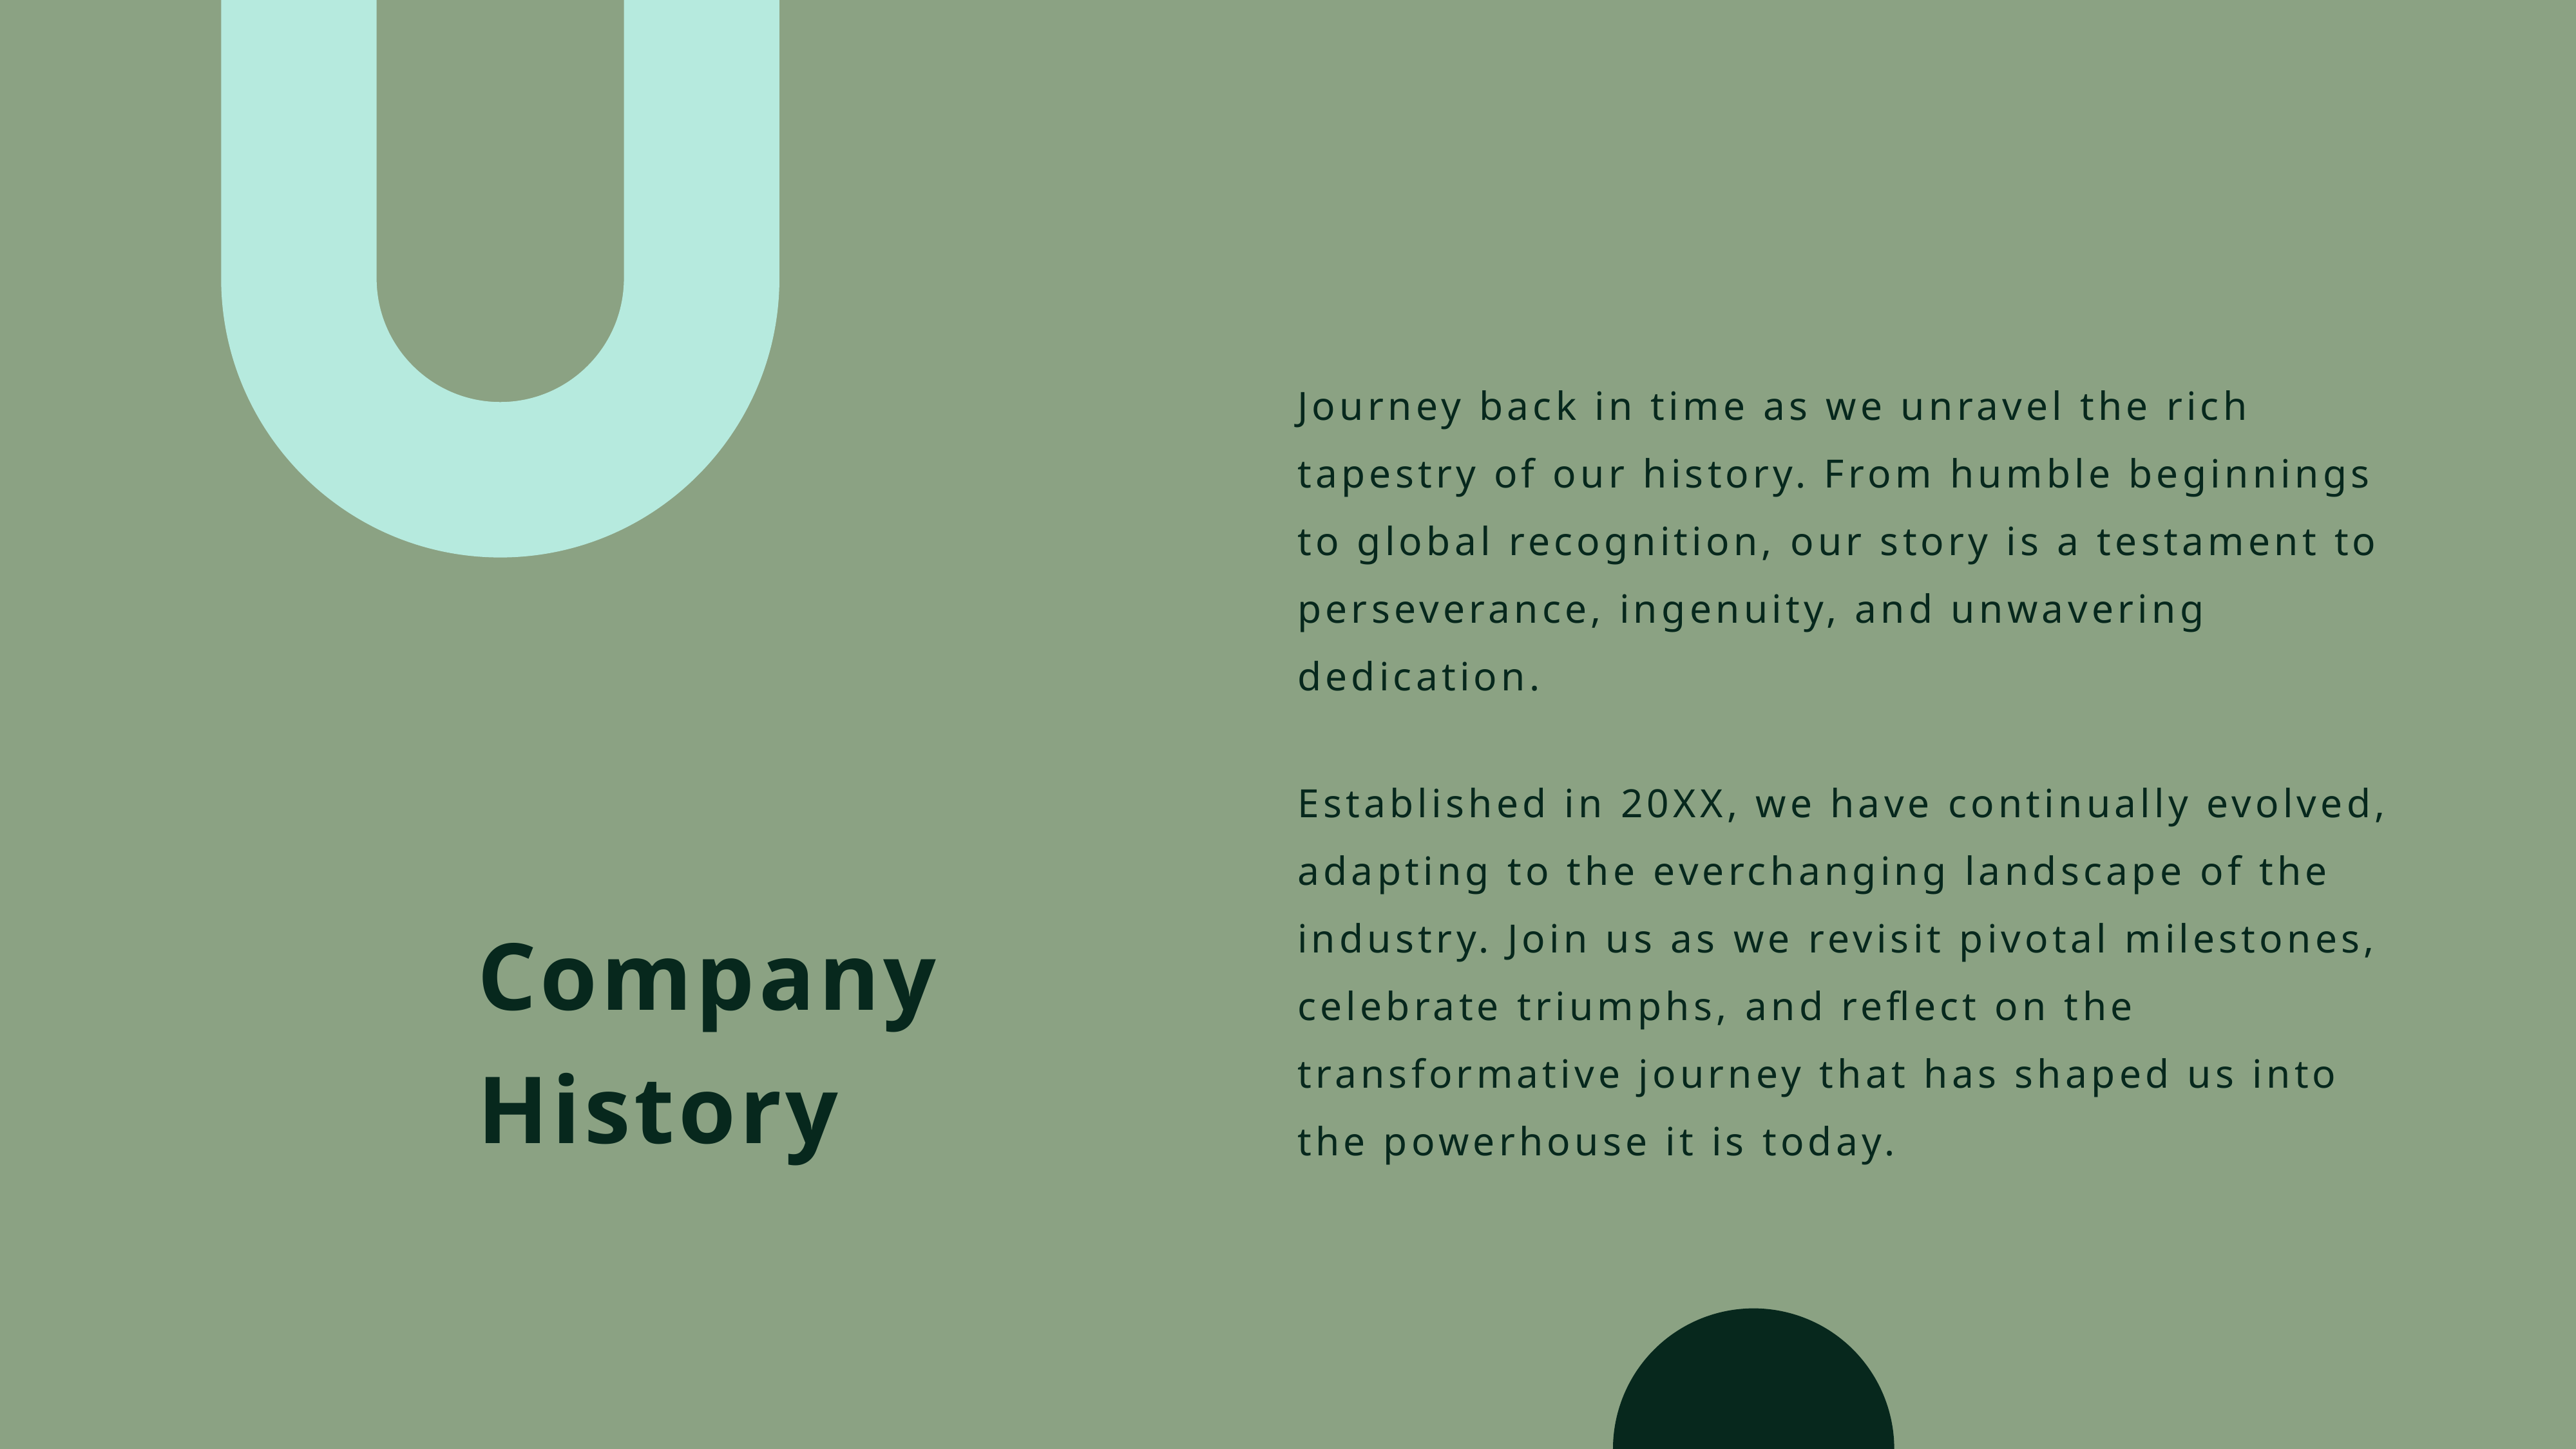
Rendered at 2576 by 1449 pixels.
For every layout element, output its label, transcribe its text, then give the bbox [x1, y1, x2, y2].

text_box Journey back in time as we unravel the rich tapestry of our history. From humble beginnings to global recognition, our story is a testament to perseverance, ingenuity, and unwavering dedication. [1288, 355, 2416, 704]
text_box Company History [468, 891, 1048, 1167]
text_box Established in 20XX, we have continually evolved, adapting to the everchanging landscape of the industry. Join us as we revisit pivotal milestones, celebrate triumphs, and reflect on the transformative journey that has shaped us into the powerhouse it is today. [1288, 752, 2416, 1168]
text_box [1612, 1307, 1895, 1449]
text_box [221, 0, 779, 558]
